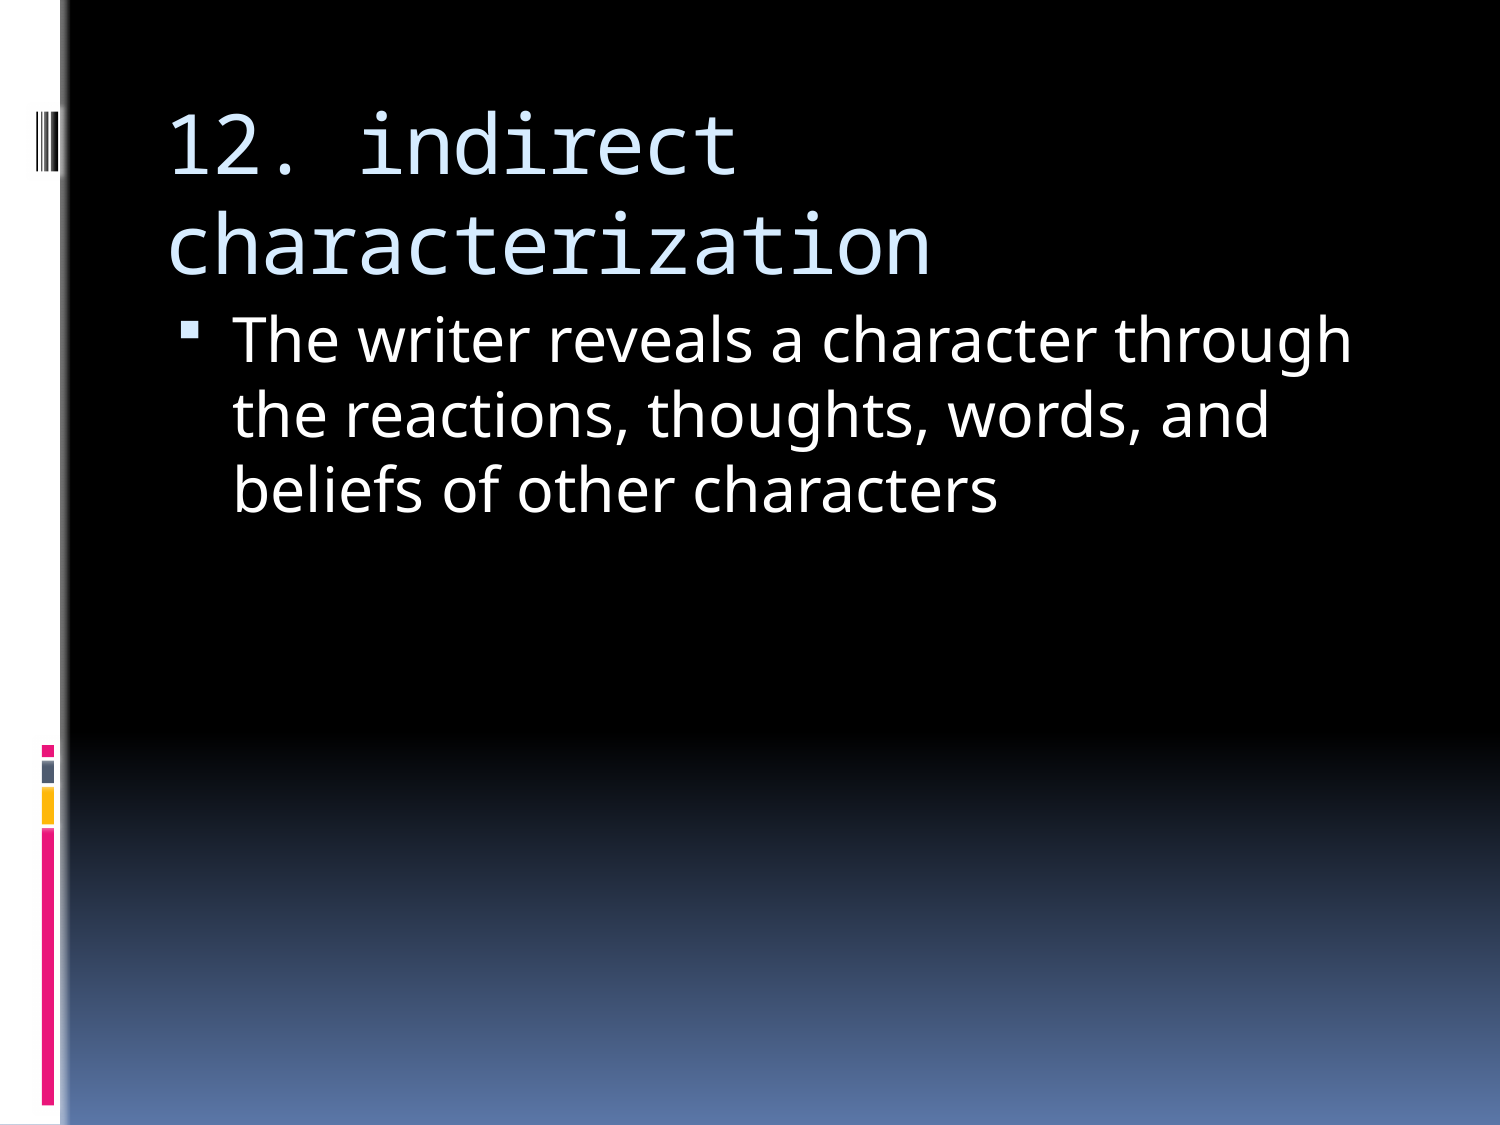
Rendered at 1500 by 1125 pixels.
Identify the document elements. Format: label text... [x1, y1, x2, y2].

list The writer reveals a character through the reactions, thoughts, words, and beliefs of other characters [150, 292, 1425, 1043]
title 12. indirect characterization [150, 83, 1425, 234]
